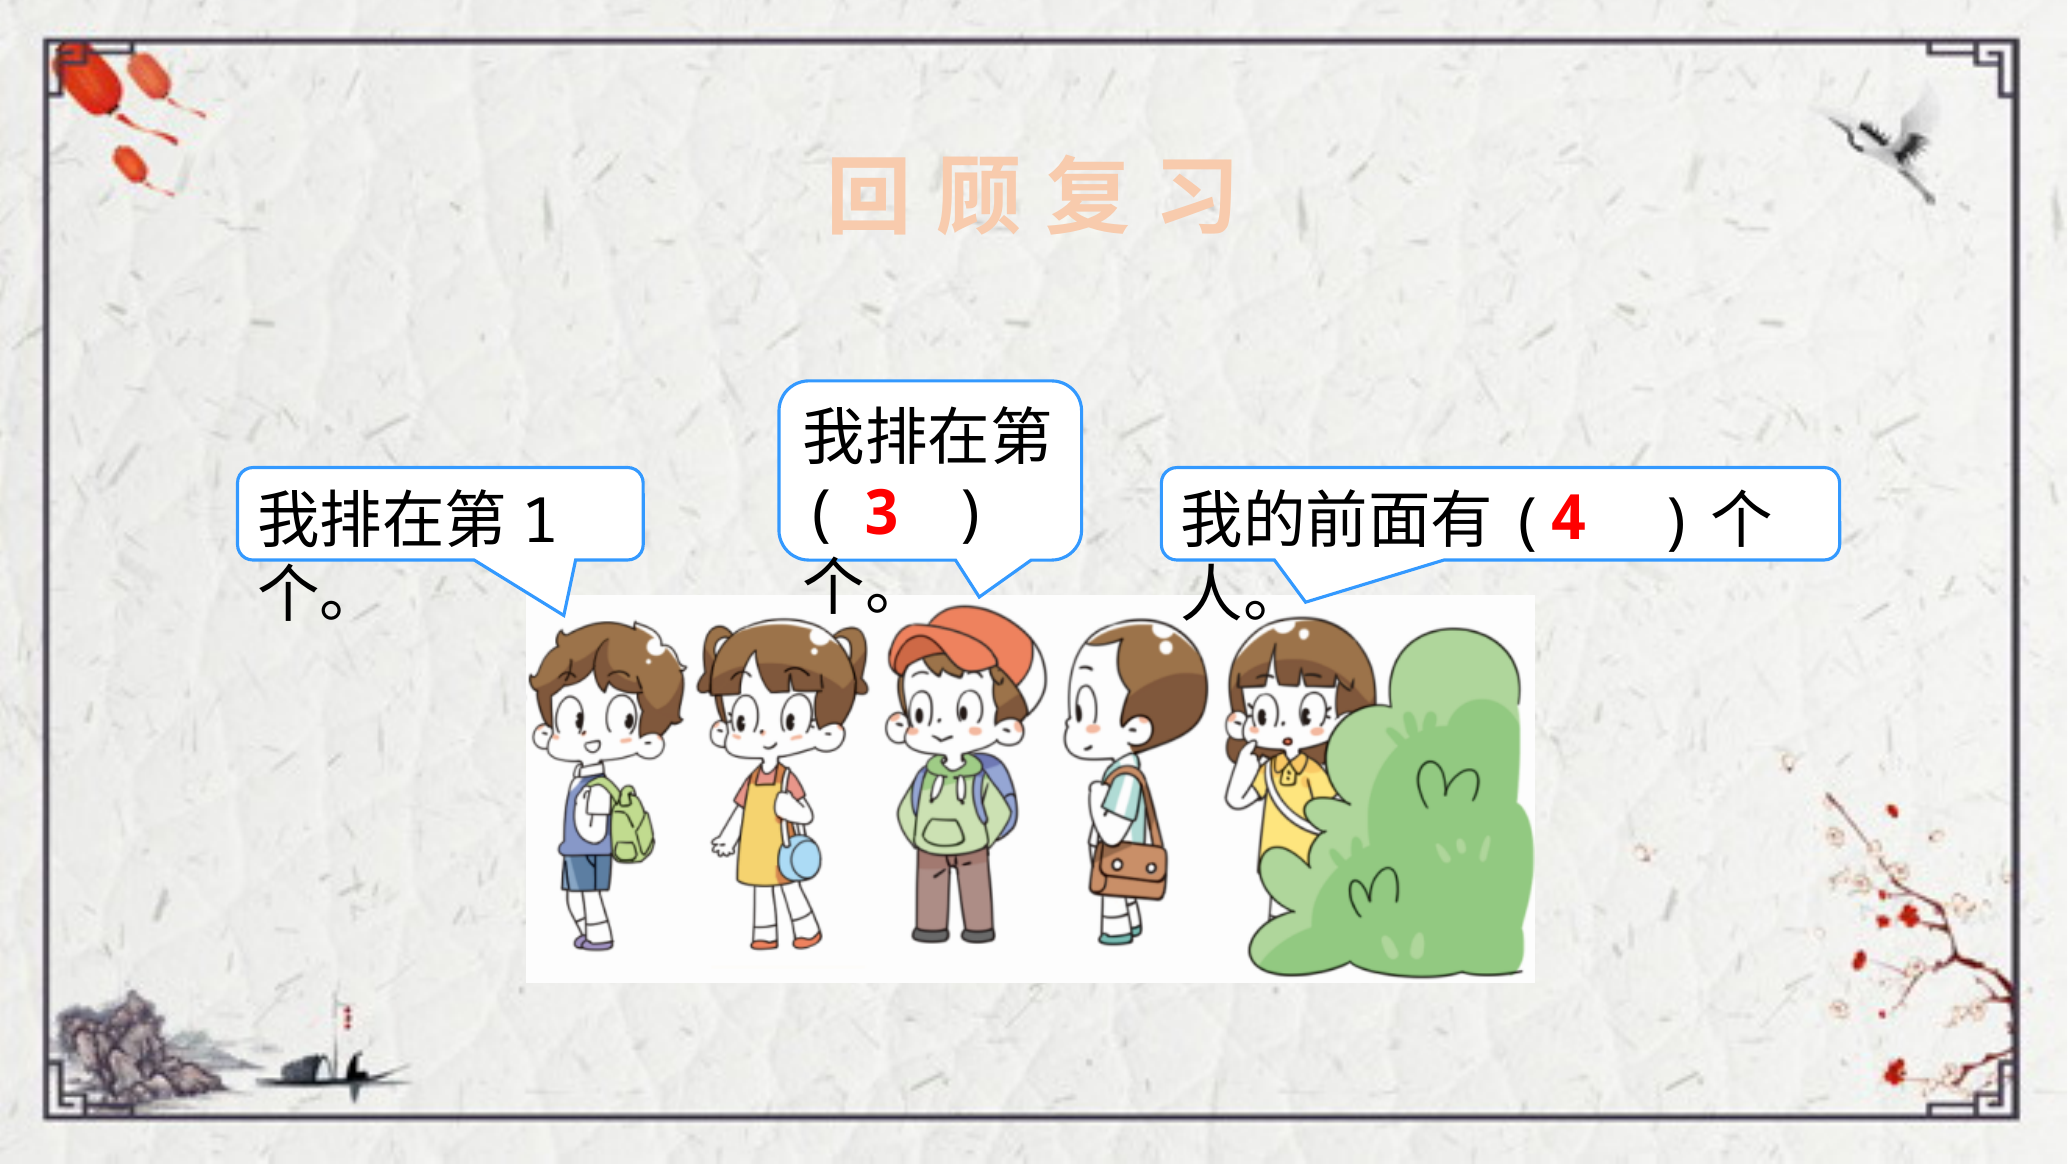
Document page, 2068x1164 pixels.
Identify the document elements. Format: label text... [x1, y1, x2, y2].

text_box 我的前面有( )个人。 [1161, 467, 1840, 595]
picture [0, 0, 2068, 1164]
text_box 我排在第( )个。 [778, 380, 1082, 595]
text_box 3 [847, 464, 917, 555]
text_box 我排在第1个。 [237, 467, 644, 595]
text_box 4 [1534, 469, 1604, 560]
text_box 回 顾 复 习 [811, 135, 1256, 253]
